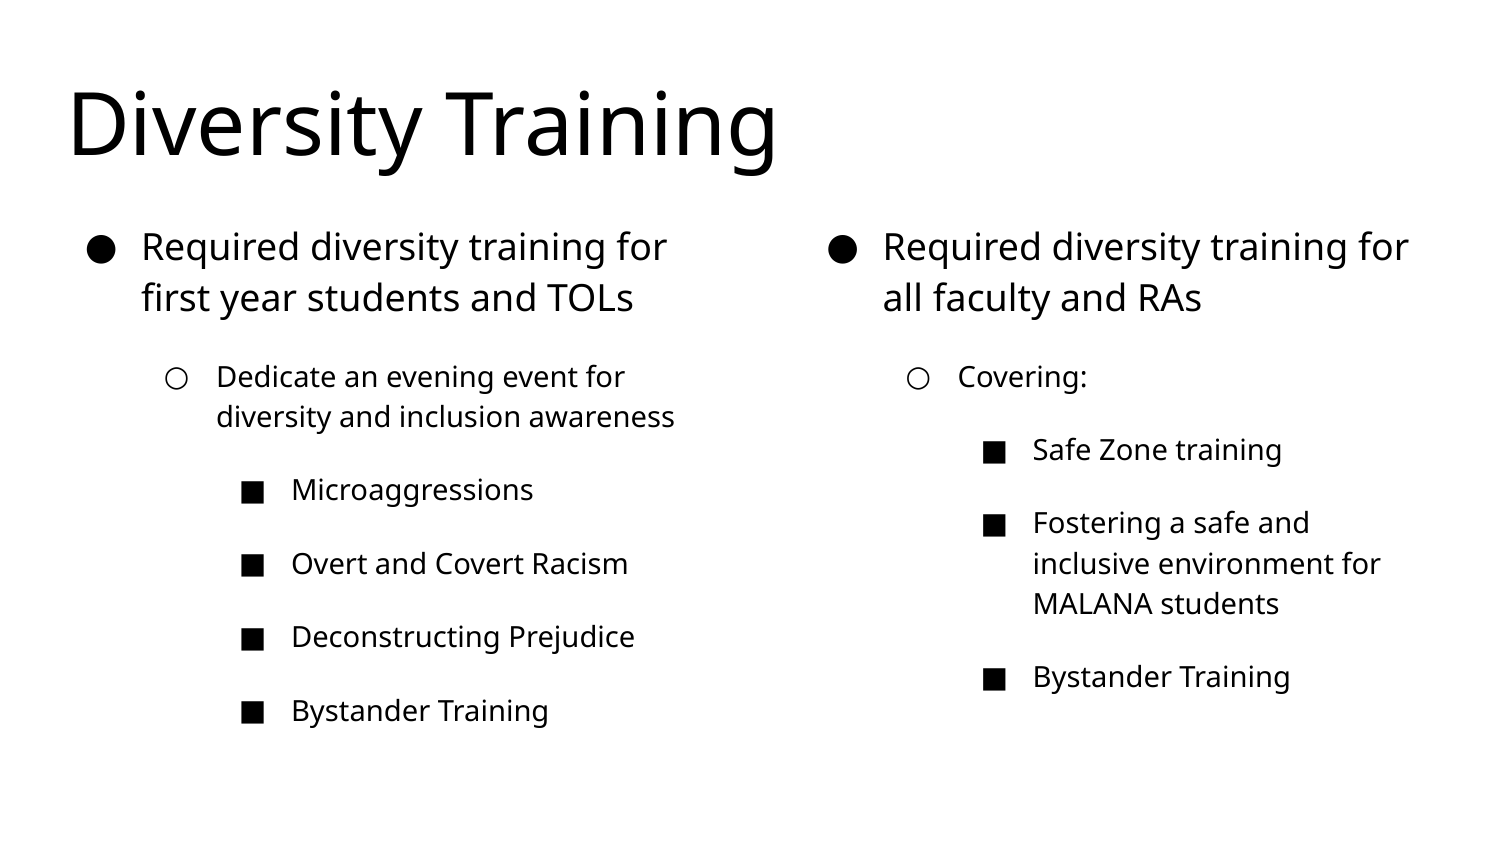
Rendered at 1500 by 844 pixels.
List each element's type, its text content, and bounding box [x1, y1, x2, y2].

title Diversity Training [51, 51, 1449, 189]
list Required diversity training for all faculty and RAs Covering: Safe Zone training Fostering a safe and inclusive environment for MALANA students Bystander Training [792, 200, 1449, 752]
list Required diversity training for first year students and TOLs Dedicate an evening event for diversity and inclusion awareness Microaggressions Overt and Covert Racism Deconstructing Prejudice Bystander Training [51, 200, 708, 752]
